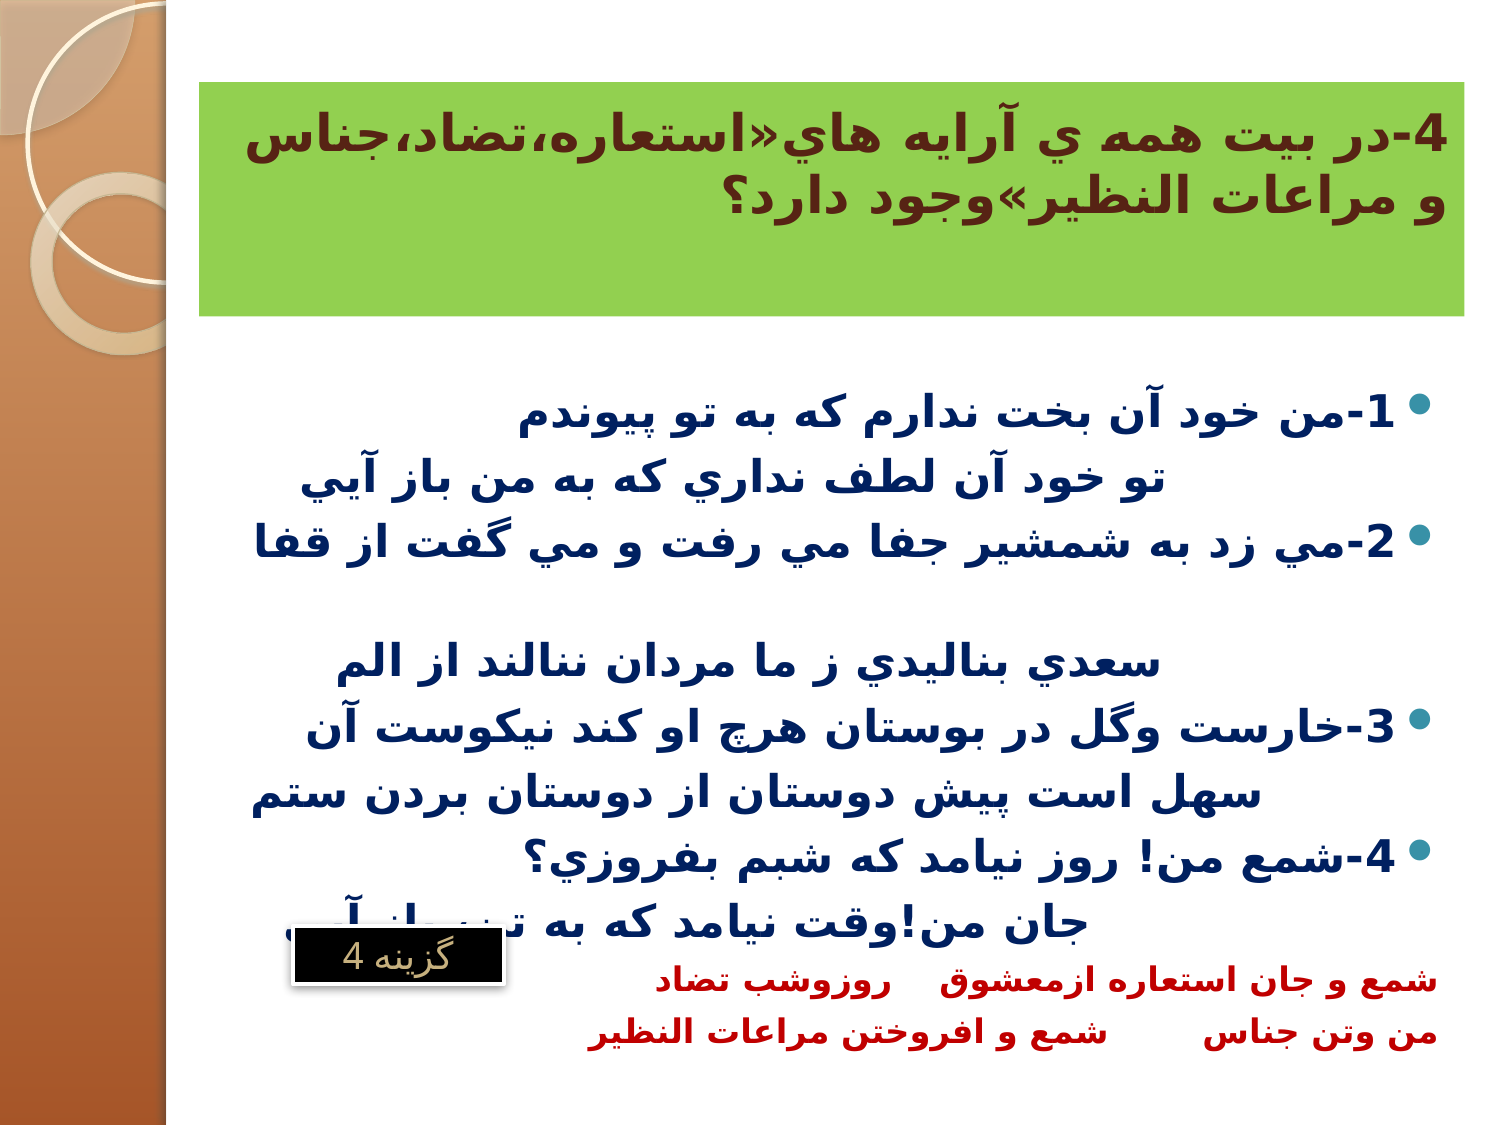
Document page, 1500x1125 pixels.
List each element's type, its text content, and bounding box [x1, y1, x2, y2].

text_box گزینه 4 [291, 924, 506, 986]
title 4-در بيت همه ي آرايه هاي«استعاره،تضاد،جناس و مراعات النظير»وجود دارد؟ [199, 82, 1465, 317]
list 1-من خود آن بخت ندارم كه به تو پيوندم تو خود آن لطف نداري كه به من باز آيي 2-مي زد به شمشير جفا مي رفت و مي گفت از قفا سعدي بناليدي ز ما مردان ننالند از الم 3-خارست وگل در بوستان هرچ او كند نيكوست آن سهل است پيش دوستان از دوستان بردن ستم 4-شمع من! روز نيامد كه شبم بفروزي؟ جان من!وقت نيامد كه به تن، باز آيي شمع و جان استعاره ازمعشوق روزوشب تضاد من وتن جناس شمع و افروختن مراعات النظیر [235, 375, 1466, 1067]
